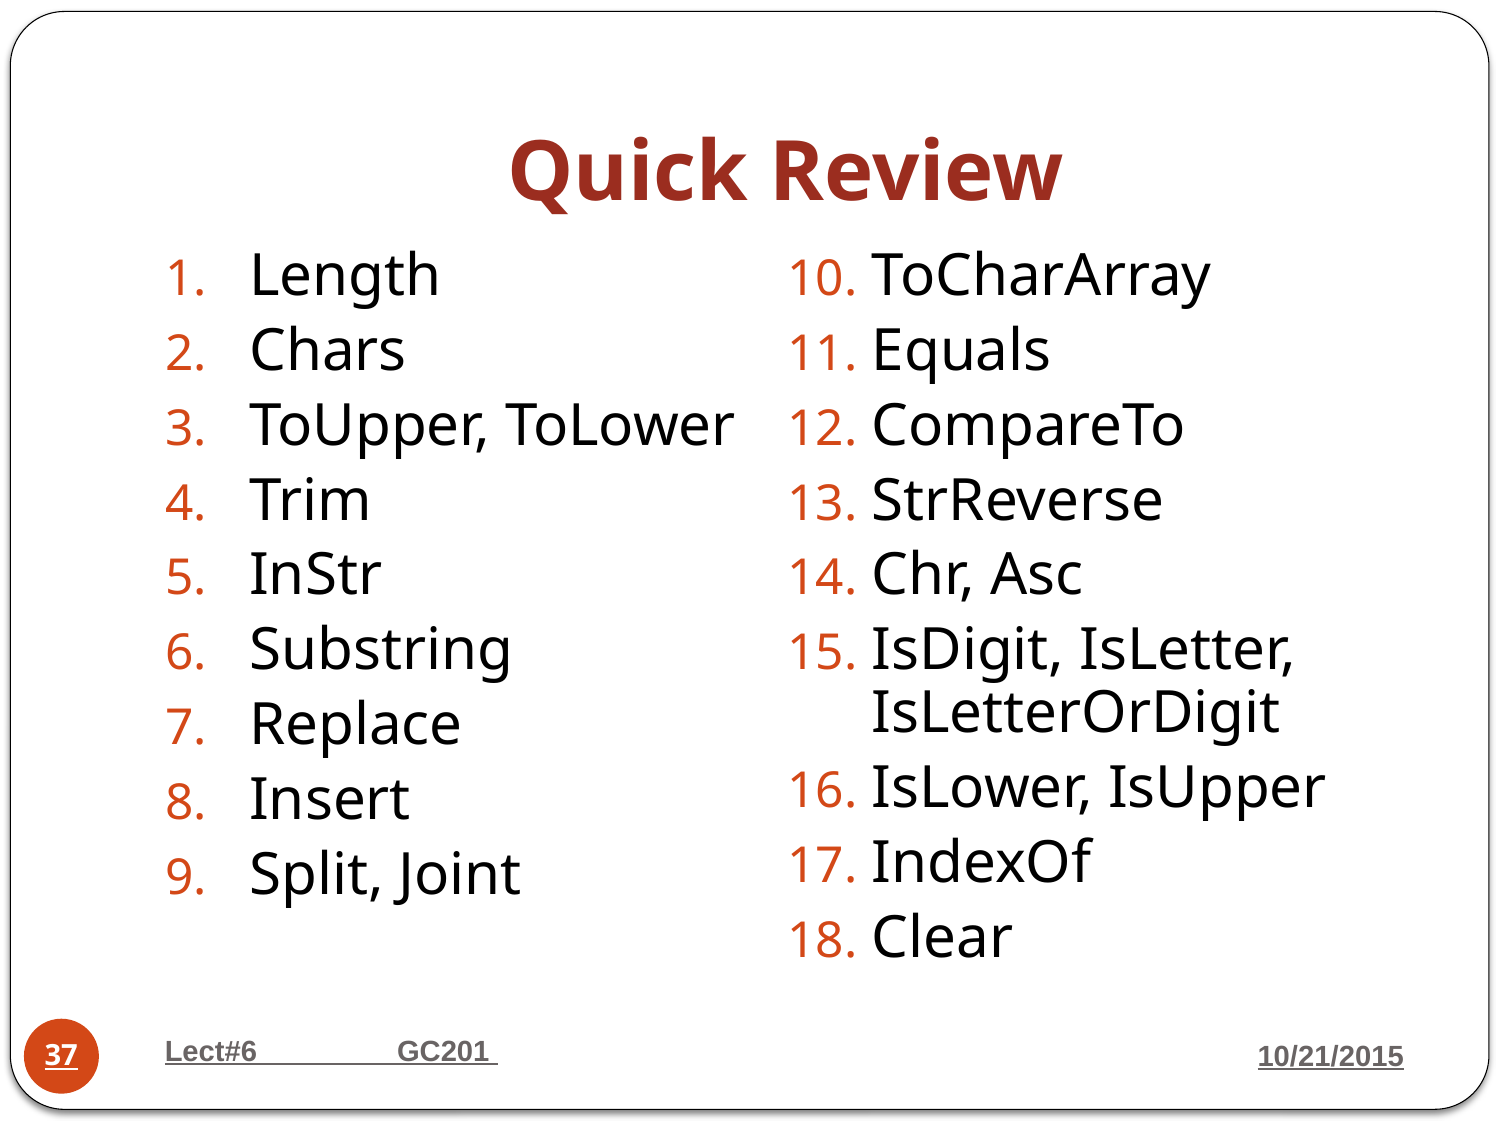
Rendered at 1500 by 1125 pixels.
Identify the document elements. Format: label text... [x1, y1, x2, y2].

title Quick Review [146, 44, 1426, 233]
list Length Chars ToUpper, ToLower Trim InStr Substring Replace Insert Split, Joint ToCharArray Equals CompareTo StrReverse Chr, Asc IsDigit, IsLetter, IsLetterOrDigit IsLower, IsUpper IndexOf Clear [149, 237, 1426, 988]
footer Lect#6 GC201 [150, 1012, 800, 1088]
slide_number 37 [23, 1018, 99, 1094]
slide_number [1012, 1015, 1419, 1094]
